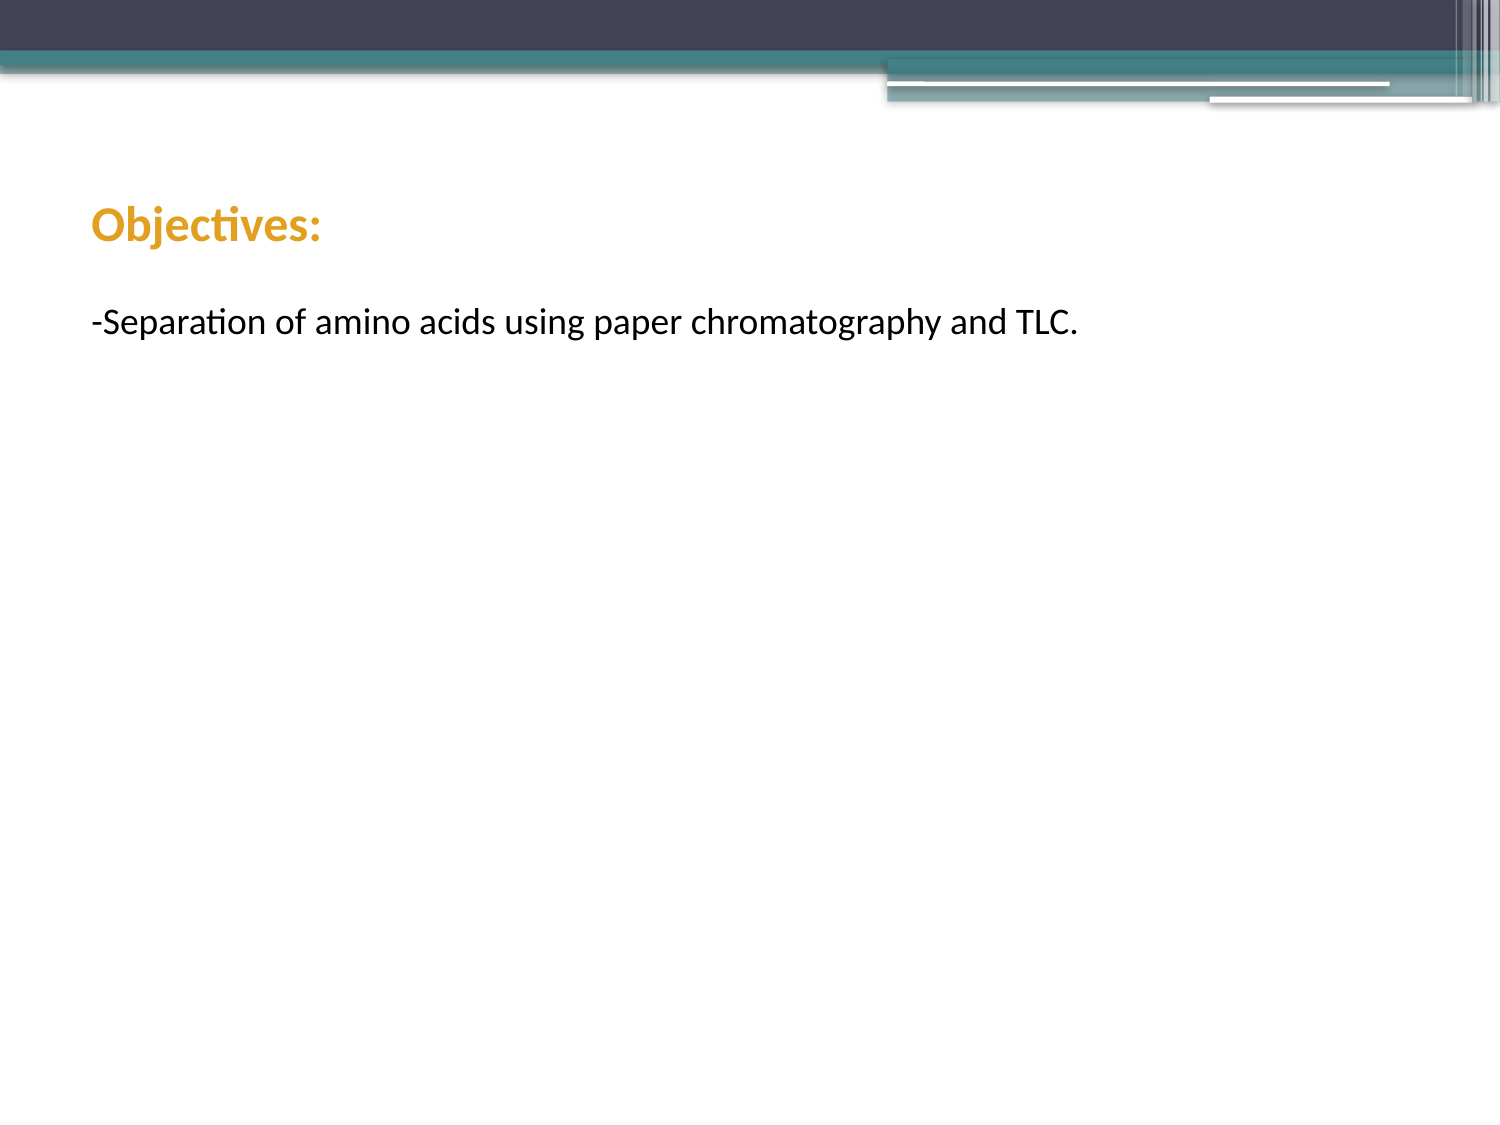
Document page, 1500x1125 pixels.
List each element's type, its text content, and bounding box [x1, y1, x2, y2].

text_box Objectives: -Separation of amino acids using paper chromatography and TLC. [76, 184, 1164, 440]
